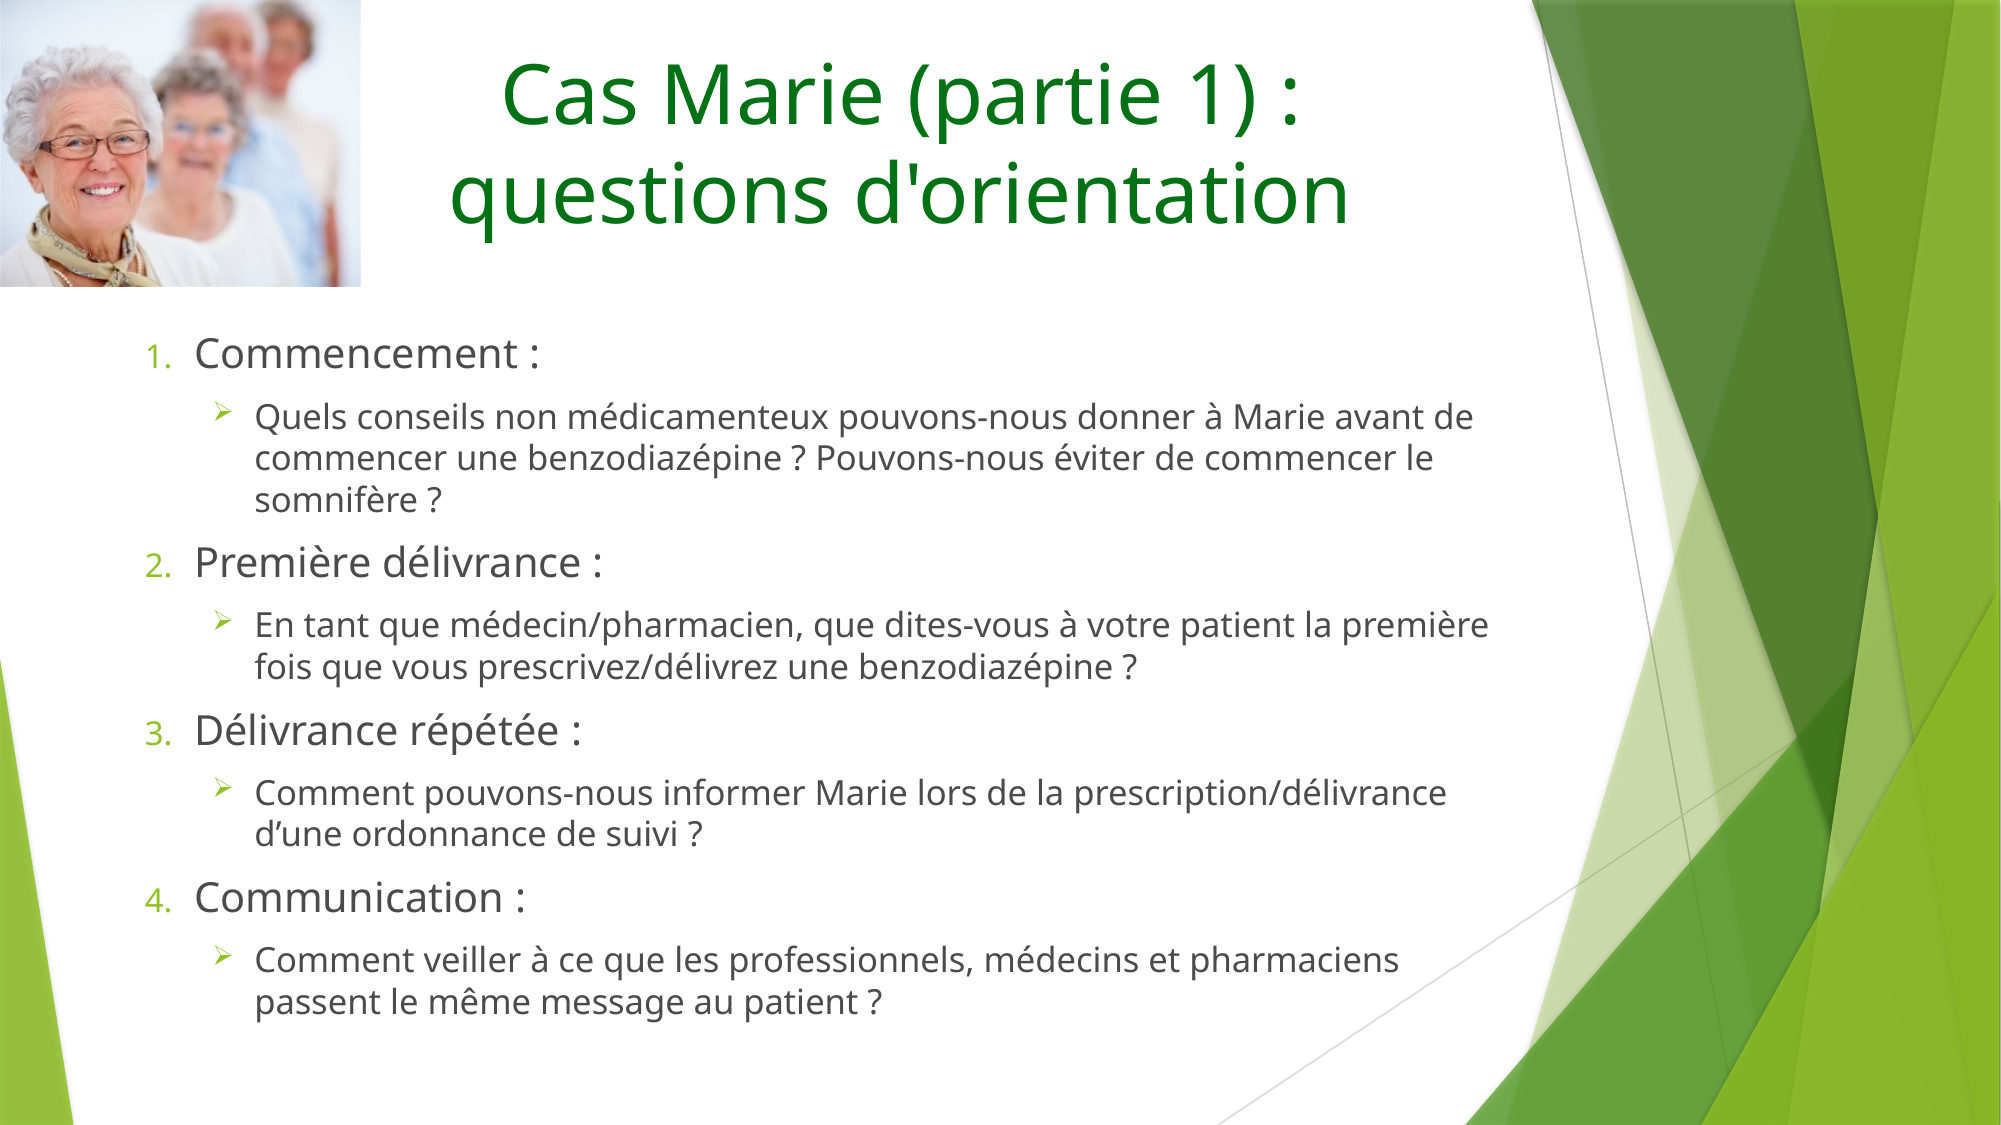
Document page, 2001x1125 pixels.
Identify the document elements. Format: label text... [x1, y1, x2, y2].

picture [0, 0, 362, 288]
list Commencement : Quels conseils non médicamenteux pouvons-nous donner à Marie avant de commencer une benzodiazépine ? Pouvons-nous éviter de commencer le somnifère ? Première délivrance : En tant que médecin/pharmacien, que dites-vous à votre patient la première fois que vous prescrivez/délivrez une benzodiazépine ? Délivrance répétée : Comment pouvons-nous informer Marie lors de la prescription/délivrance d’une ordonnance de suivi ? Communication : Comment veiller à ce que les professionnels, médecins et pharmaciens passent le même message au patient ? [129, 320, 1519, 1034]
title Cas Marie (partie 1) : questions d'orientation [365, 33, 1607, 250]
